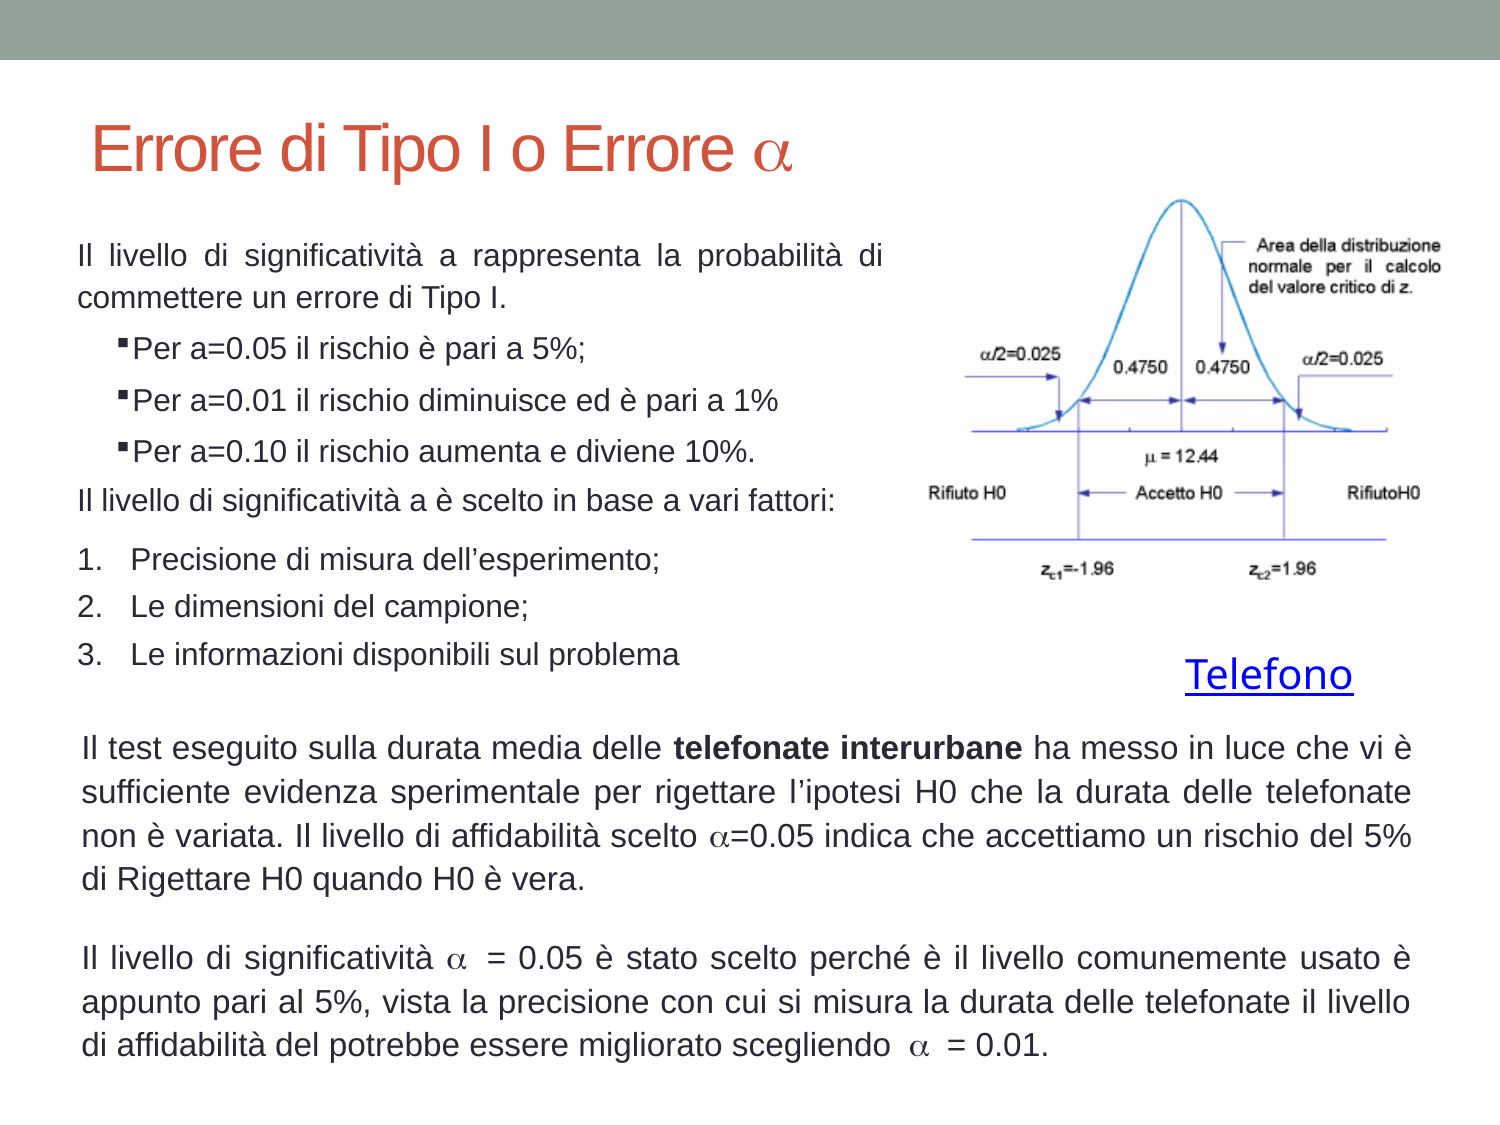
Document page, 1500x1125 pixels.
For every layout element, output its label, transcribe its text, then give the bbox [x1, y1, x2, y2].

text_box Il test eseguito sulla durata media delle telefonate interurbane ha messo in luce che vi è sufficiente evidenza sperimentale per rigettare l’ipotesi H0 che la durata delle telefonate non è variata. Il livello di affidabilità scelto a=0.05 indica che accettiamo un rischio del 5% di Rigettare H0 quando H0 è vera. Il livello di significatività a = 0.05 è stato scelto perché è il livello comunemente usato è appunto pari al 5%, vista la precisione con cui si misura la durata delle telefonate il livello di affidabilità del potrebbe essere migliorato scegliendo a = 0.01. [70, 716, 1424, 1069]
picture [914, 194, 1447, 592]
text_box Telefono [1122, 640, 1433, 713]
text_box Il livello di significatività a rappresenta la probabilità di commettere un errore di Tipo I. Per a=0.05 il rischio è pari a 5%; Per a=0.01 il rischio diminuisce ed è pari a 1% Per a=0.10 il rischio aumenta e diviene 10%. Il livello di significatività a è scelto in base a vari fattori: Precisione di misura dell’esperimento; Le dimensioni del campione; Le informazioni disponibili sul problema [62, 223, 899, 682]
title Errore di Tipo I o Errore a [75, 87, 1425, 203]
